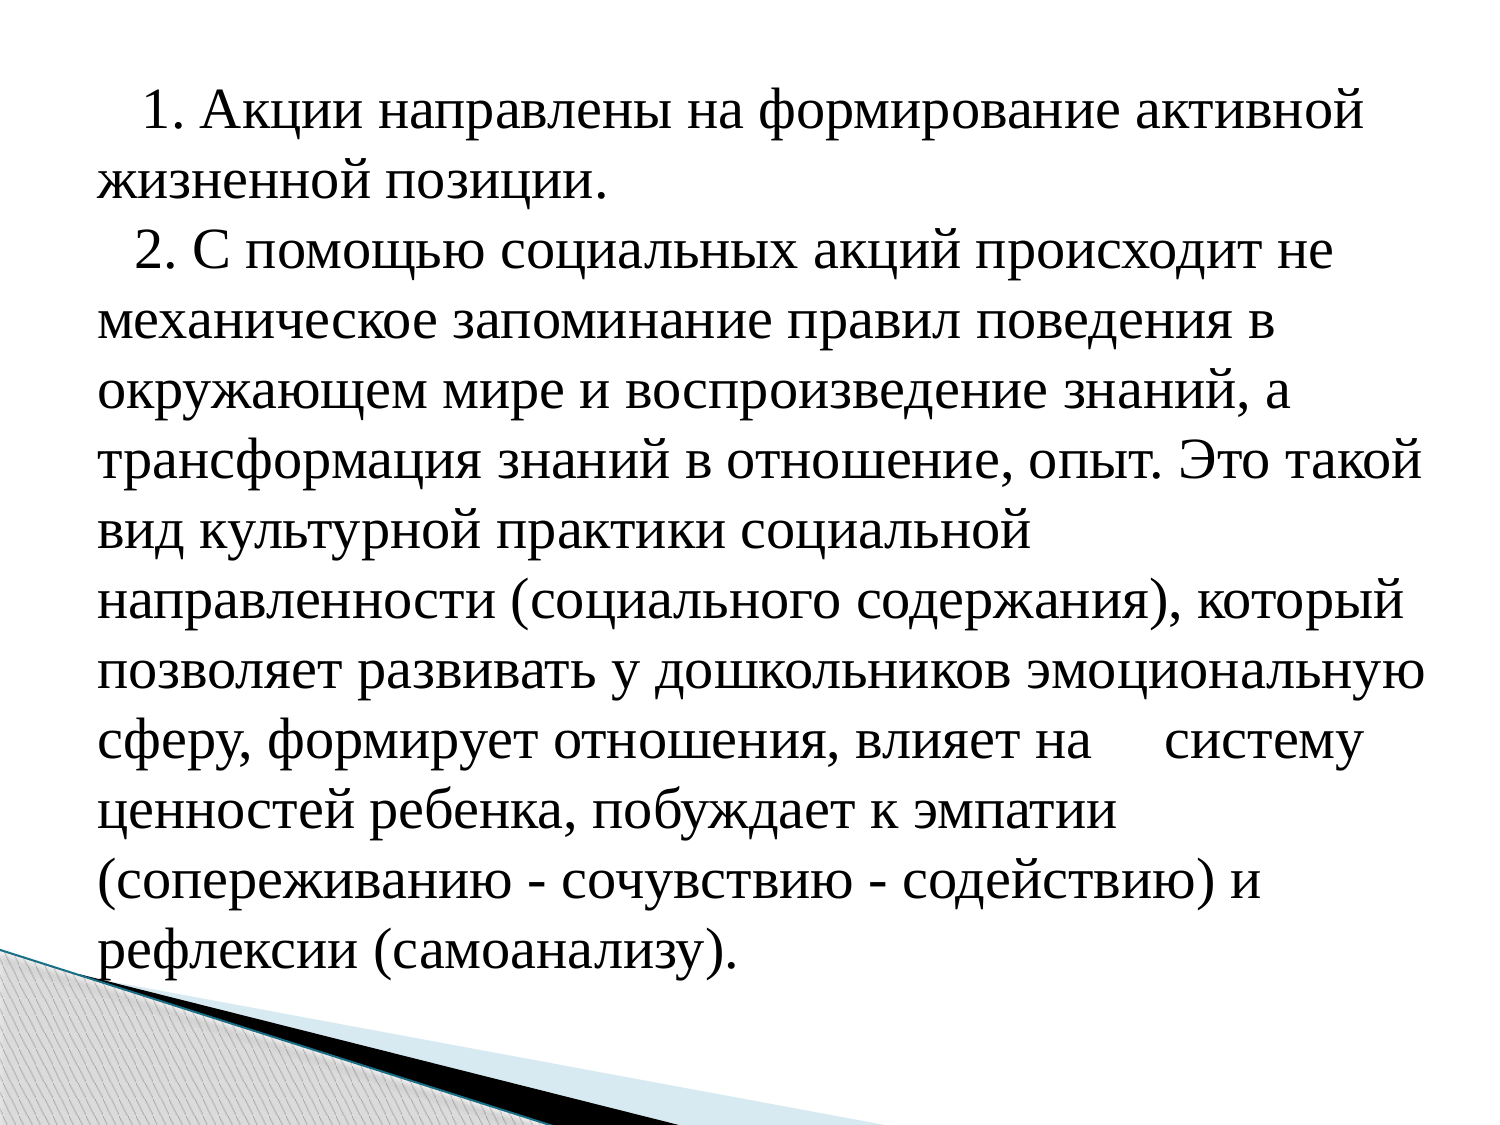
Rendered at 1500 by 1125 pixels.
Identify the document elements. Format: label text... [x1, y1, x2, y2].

text_box 1. Акции направлены на формирование активной жизненной позиции. 2. С помощью социальных акций происходит не механическое запоминание правил поведения в окружающем мире и воспроизведение знаний, а трансформация знаний в отношение, опыт. Это такой вид культурной практики социальной направленности (социального содержания), который позволяет развивать у дошкольников эмоциональную сферу, формирует отношения, влияет на систему ценностей ребенка, побуждает к эмпатии (сопереживанию - сочувствию - содействию) и рефлексии (самоанализу). [82, 63, 1454, 988]
